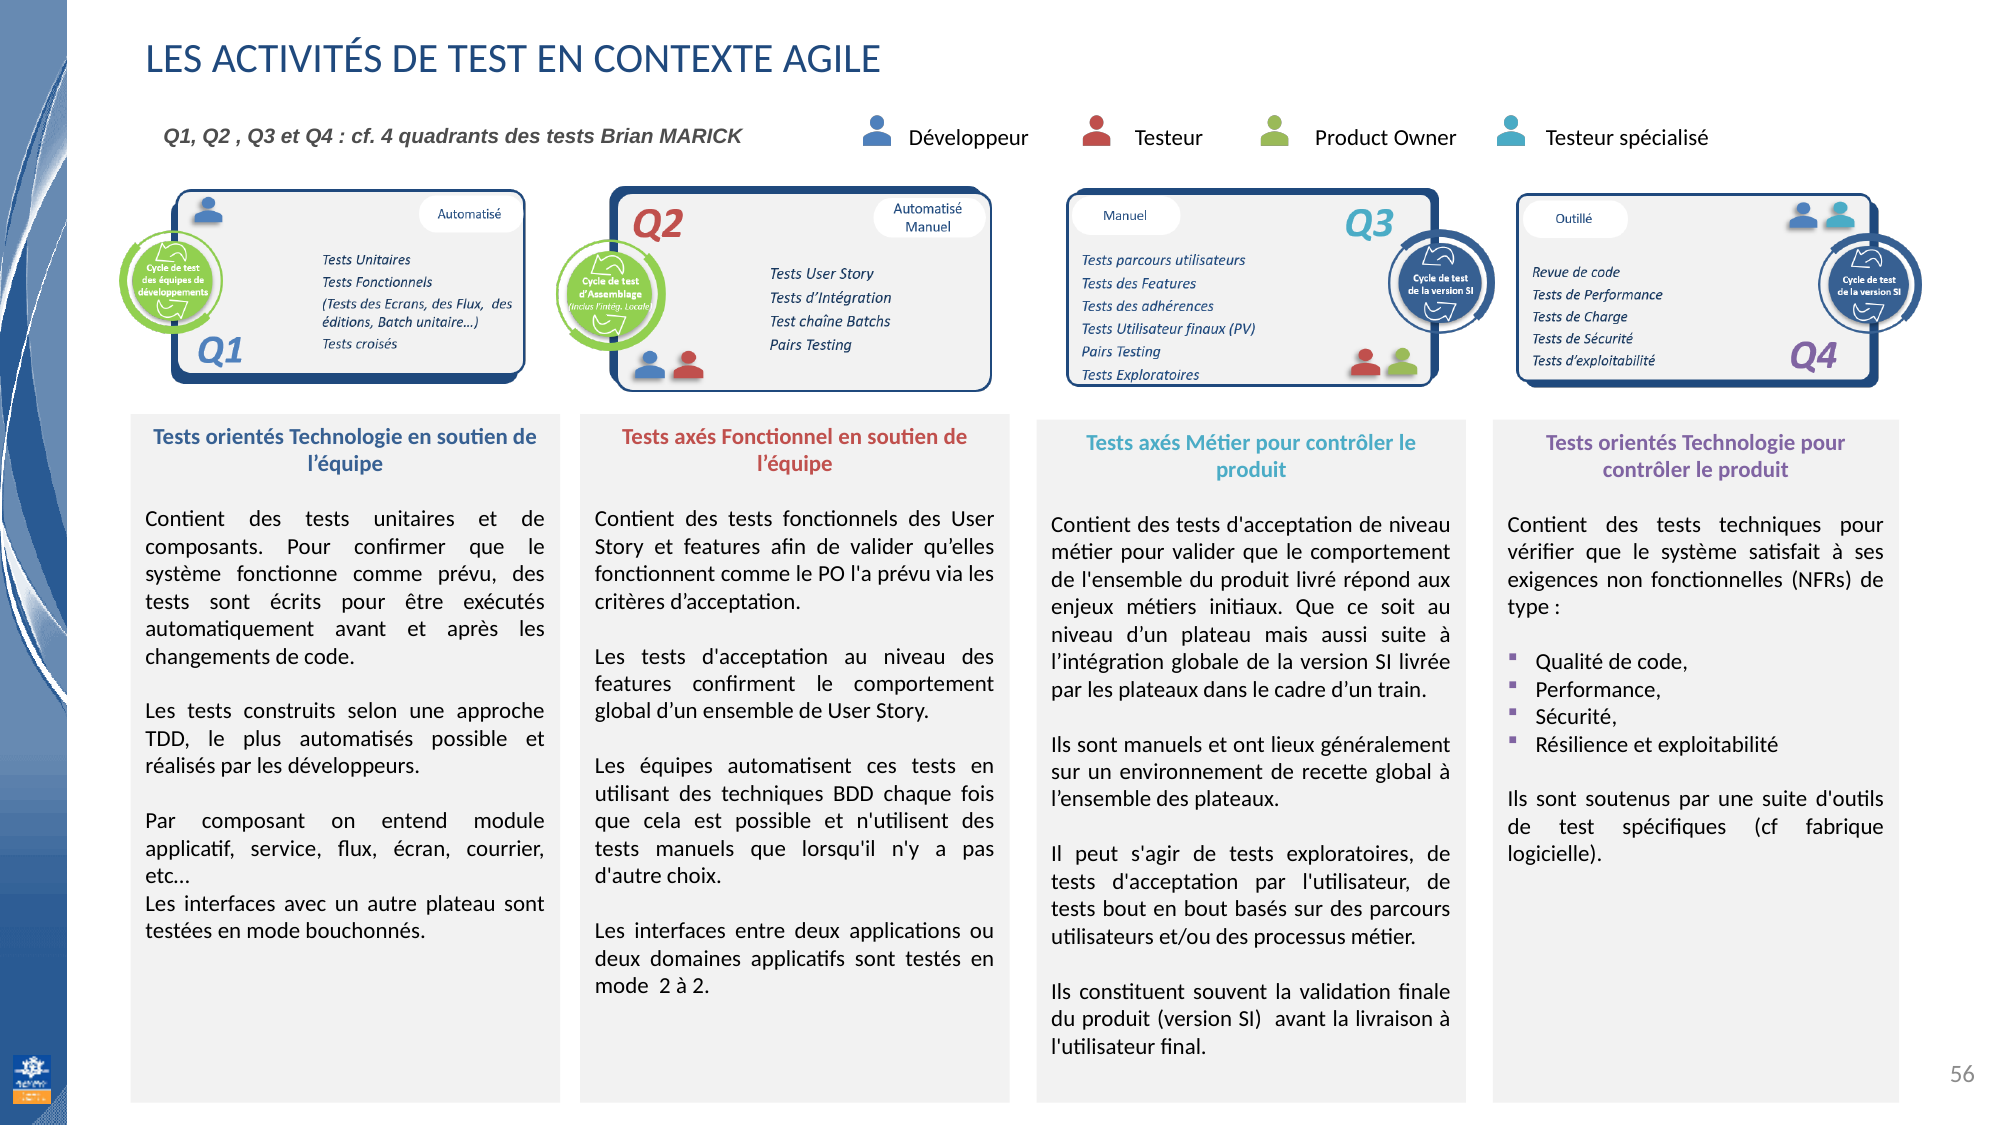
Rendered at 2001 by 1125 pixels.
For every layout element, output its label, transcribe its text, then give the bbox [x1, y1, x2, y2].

picture [13, 1055, 51, 1104]
slide_number 56 [1925, 1042, 1991, 1103]
title Les activités de Test en contexte Agile [130, 19, 1894, 99]
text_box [119, 109, 1922, 1103]
